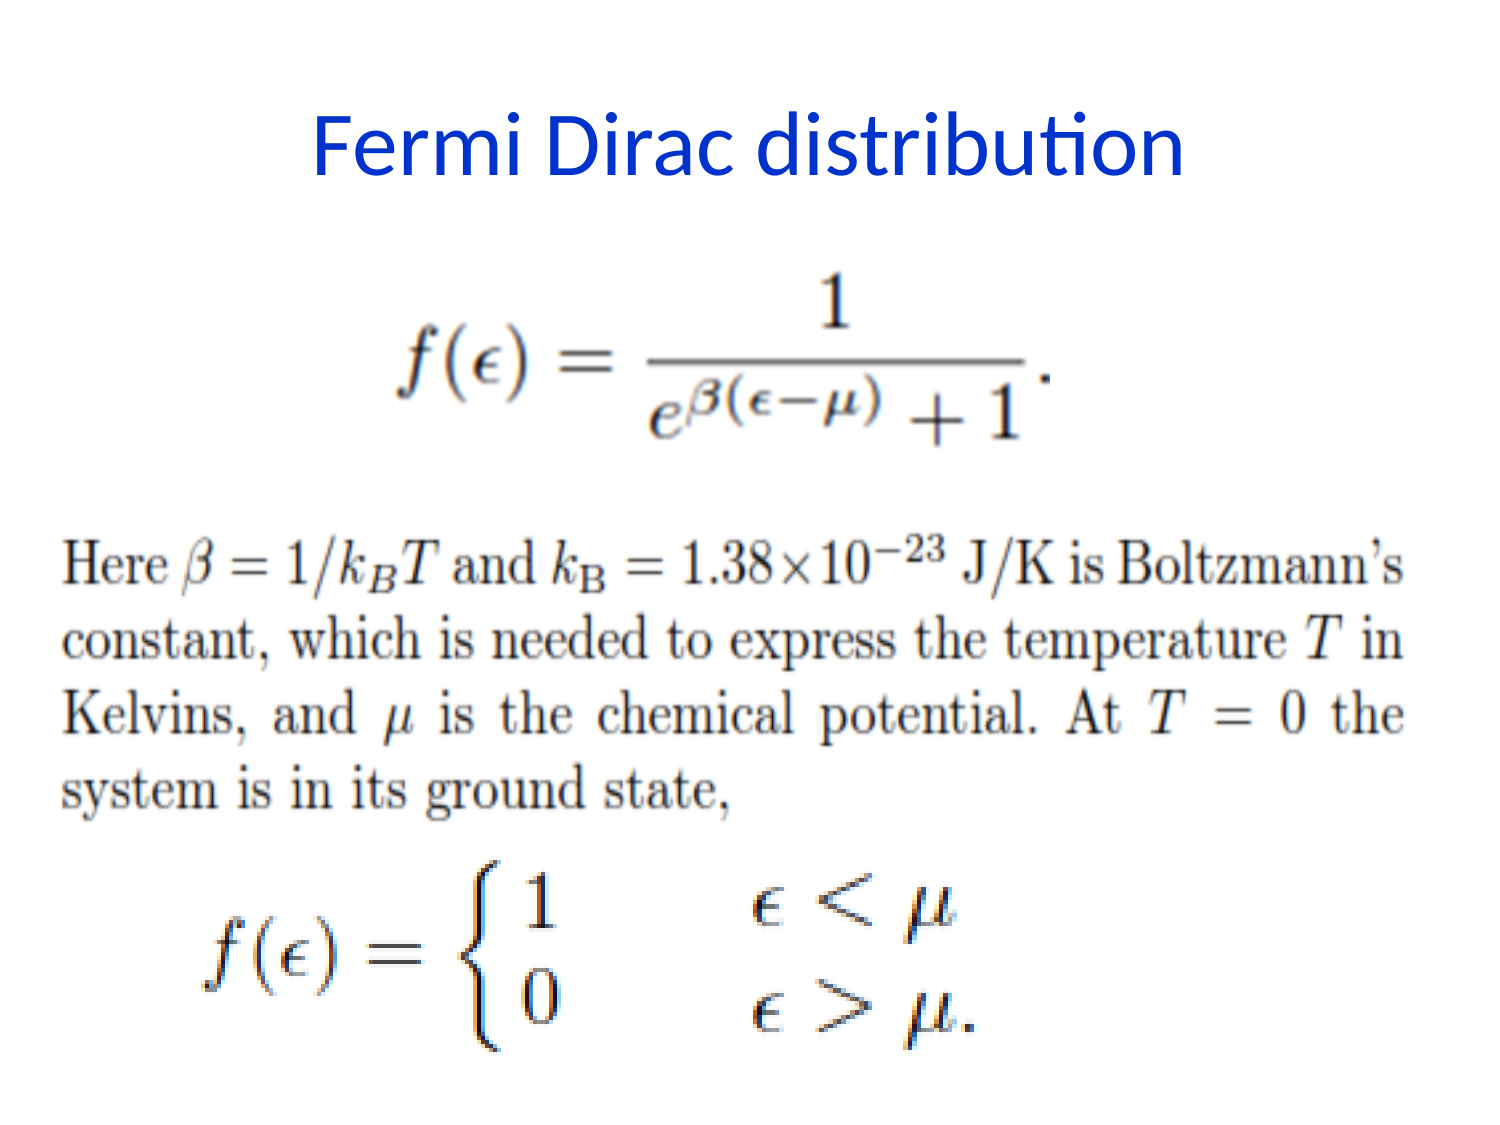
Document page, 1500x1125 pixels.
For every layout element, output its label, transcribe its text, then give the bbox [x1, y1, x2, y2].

picture [374, 213, 1051, 483]
title Fermi Dirac distribution [75, 45, 1425, 233]
picture [749, 834, 988, 1055]
picture [57, 516, 1426, 1073]
